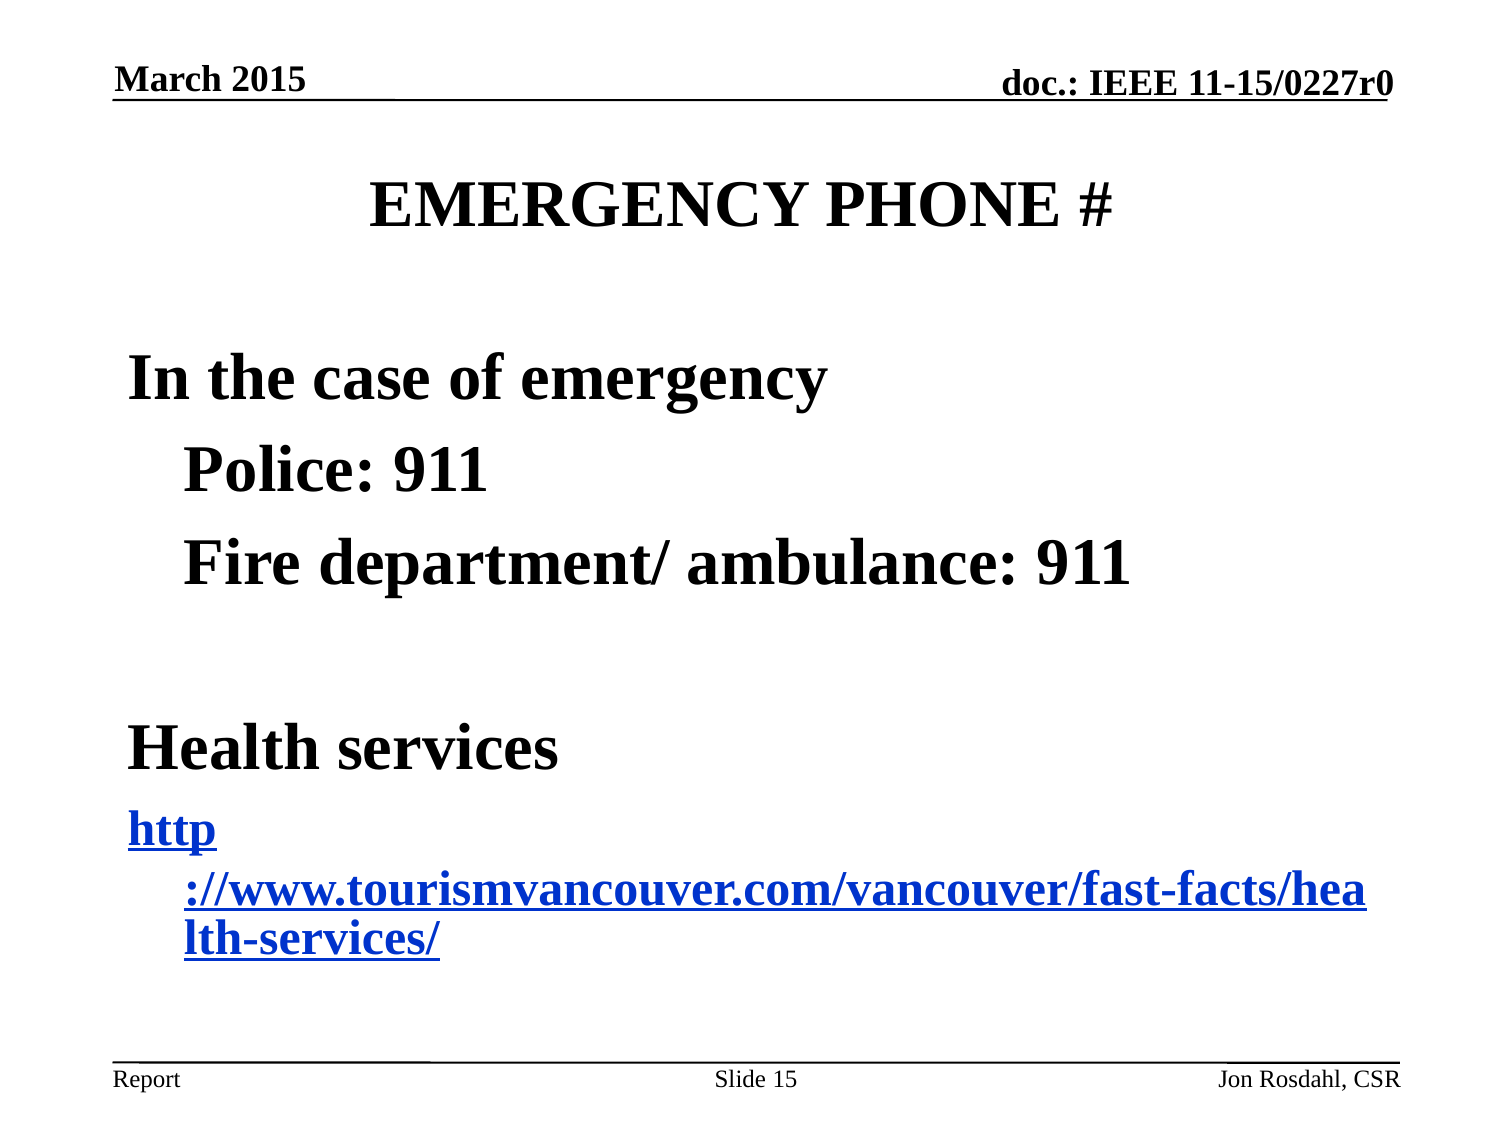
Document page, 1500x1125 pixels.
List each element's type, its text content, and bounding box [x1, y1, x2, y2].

slide_number Slide 15 [712, 1061, 800, 1123]
title EMERGENCY PHONE # [112, 112, 1388, 288]
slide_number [114, 54, 423, 100]
list In the case of emergency Police: 911 Fire department/ ambulance: 911 Health services http://www.tourismvancouver.com/vancouver/fast-facts/health-services/ [112, 324, 1388, 1000]
footer Jon Rosdahl, CSR [878, 1061, 1402, 1093]
